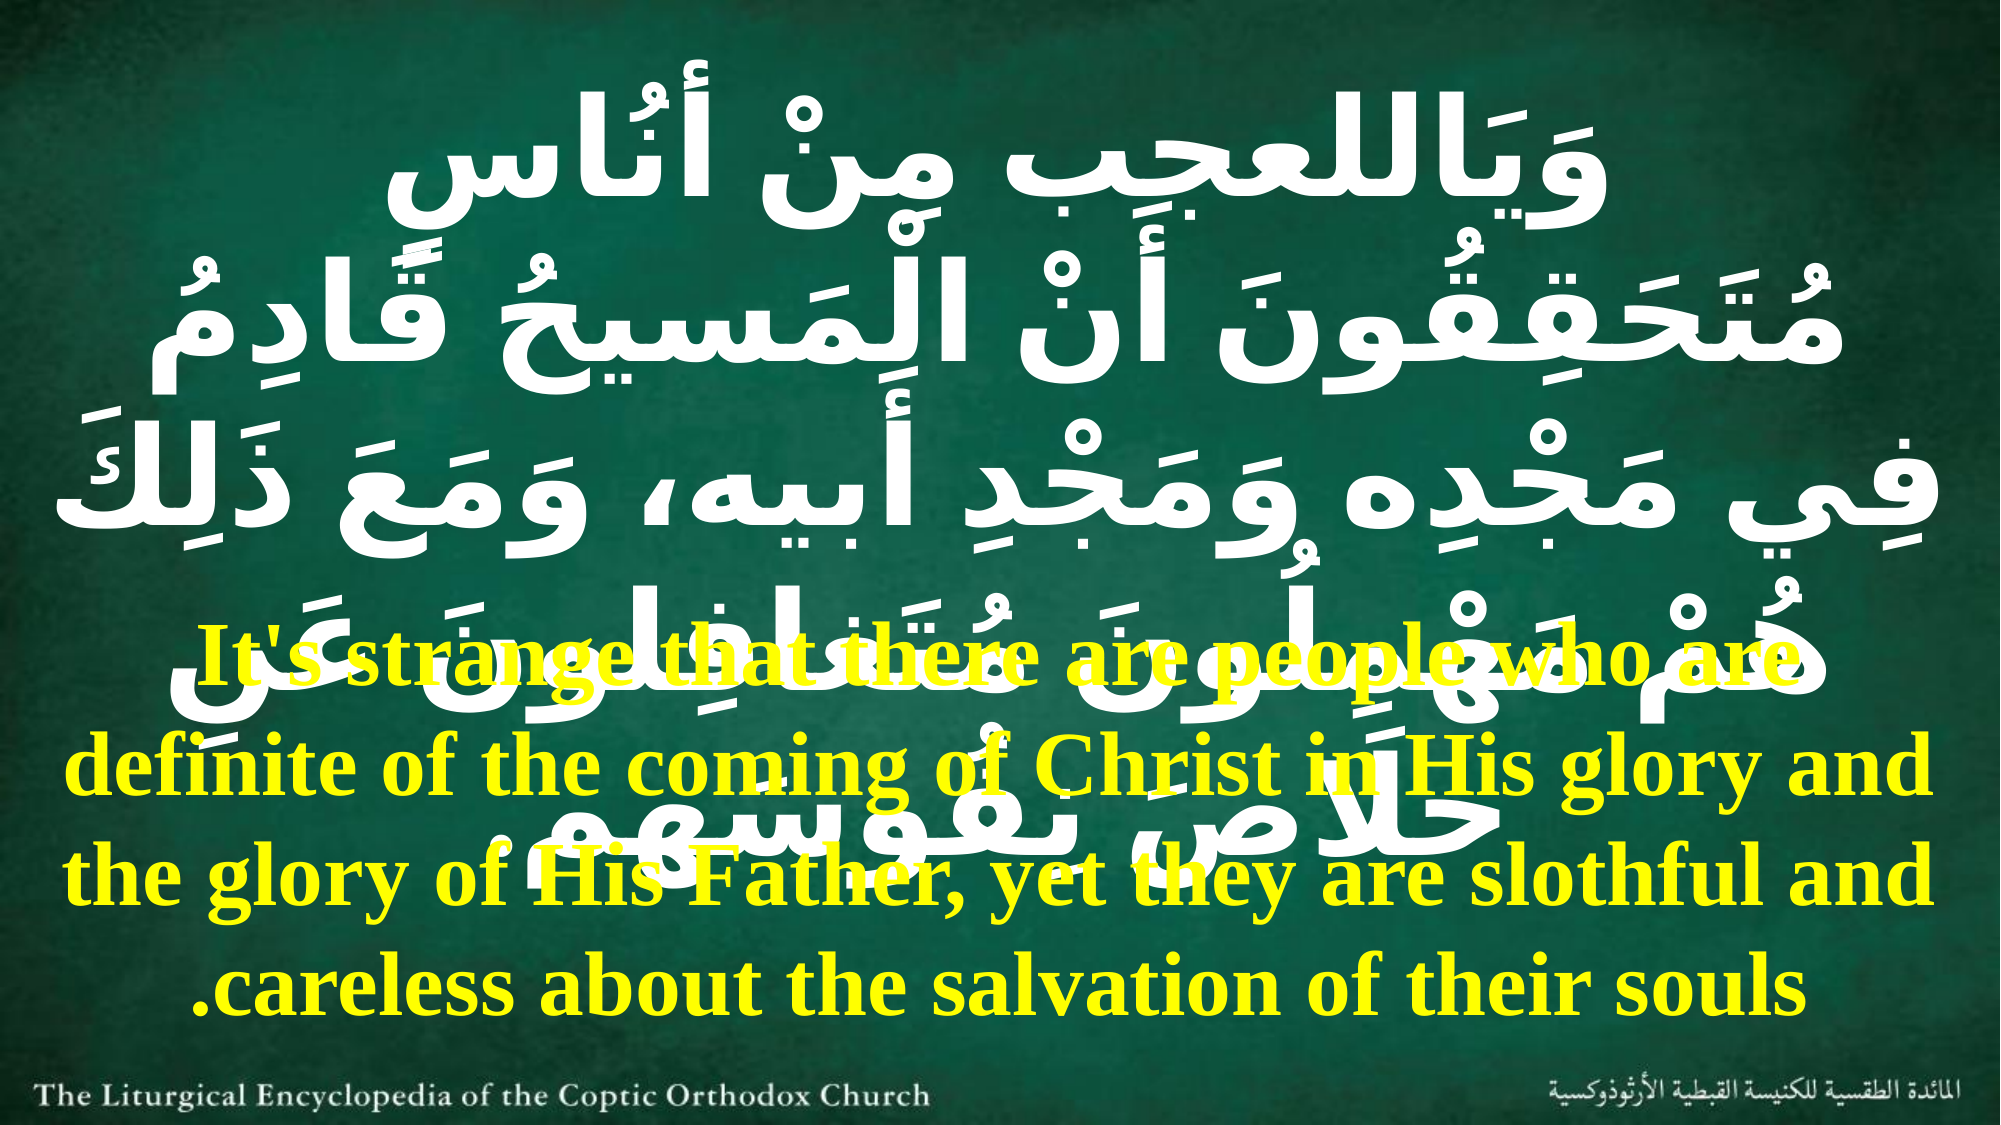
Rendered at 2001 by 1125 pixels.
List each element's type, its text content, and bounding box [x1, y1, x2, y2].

text_box It's strange that there are people who are definite of the coming of Christ in His glory and the glory of His Father, yet they are slothful and careless about the salvation of their souls. [31, 586, 1969, 1057]
text_box وَيَاللعجب مِنْ أنُاسٍ مُتَحَقِقُونَ أَنْ الْمَسيحُ قَادِمُ فِي مَجْدِه وَمَجْدِ أَبيه، وَمَعَ ذَلِكَ هُمْ مَهْمِلُونَ مُتَغافِلونَ عَنِ خلَاصَ نِفُوسَهم. [29, 51, 1968, 891]
picture [0, 0, 2000, 1125]
